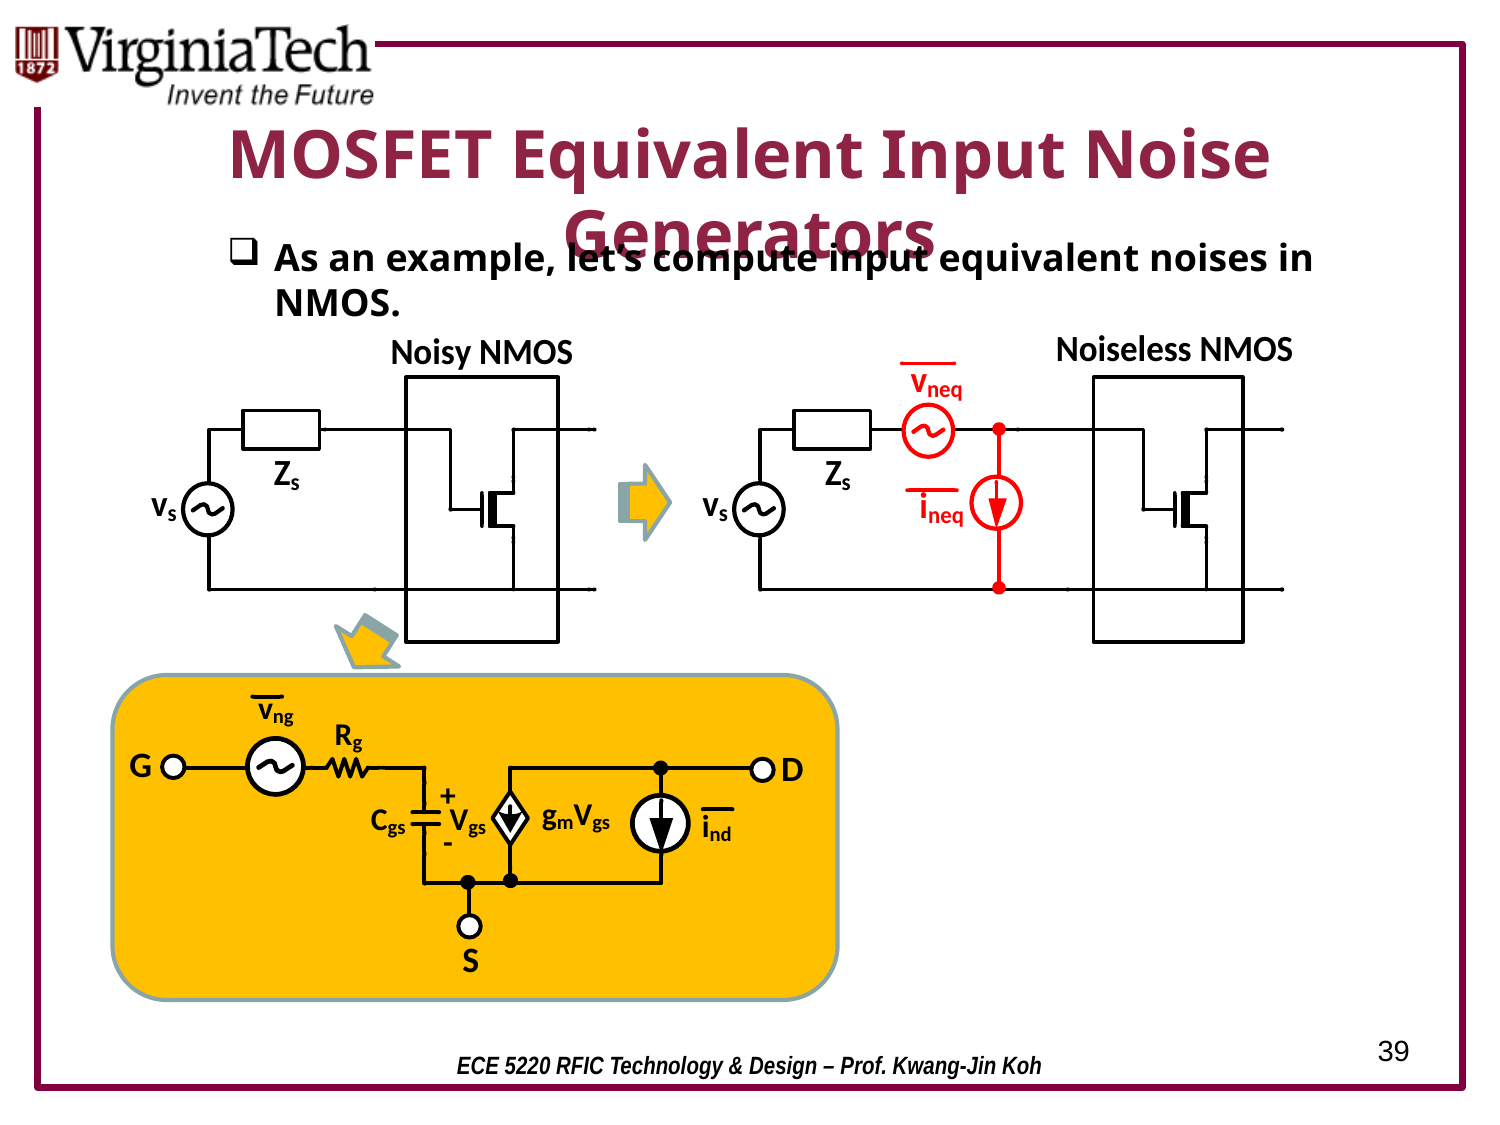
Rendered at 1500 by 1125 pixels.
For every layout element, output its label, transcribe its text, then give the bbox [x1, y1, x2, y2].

text_box As an example, let’s compute input equivalent noises in NMOS. [212, 226, 1363, 332]
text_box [124, 318, 1341, 651]
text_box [124, 681, 809, 988]
title MOSFET Equivalent Input Noise Generators [75, 104, 1425, 213]
picture [15, 24, 375, 107]
text_box [347, 658, 402, 670]
text_box [139, 672, 840, 1003]
text_box [110, 699, 119, 976]
slide_number 39 [1074, 1024, 1425, 1103]
